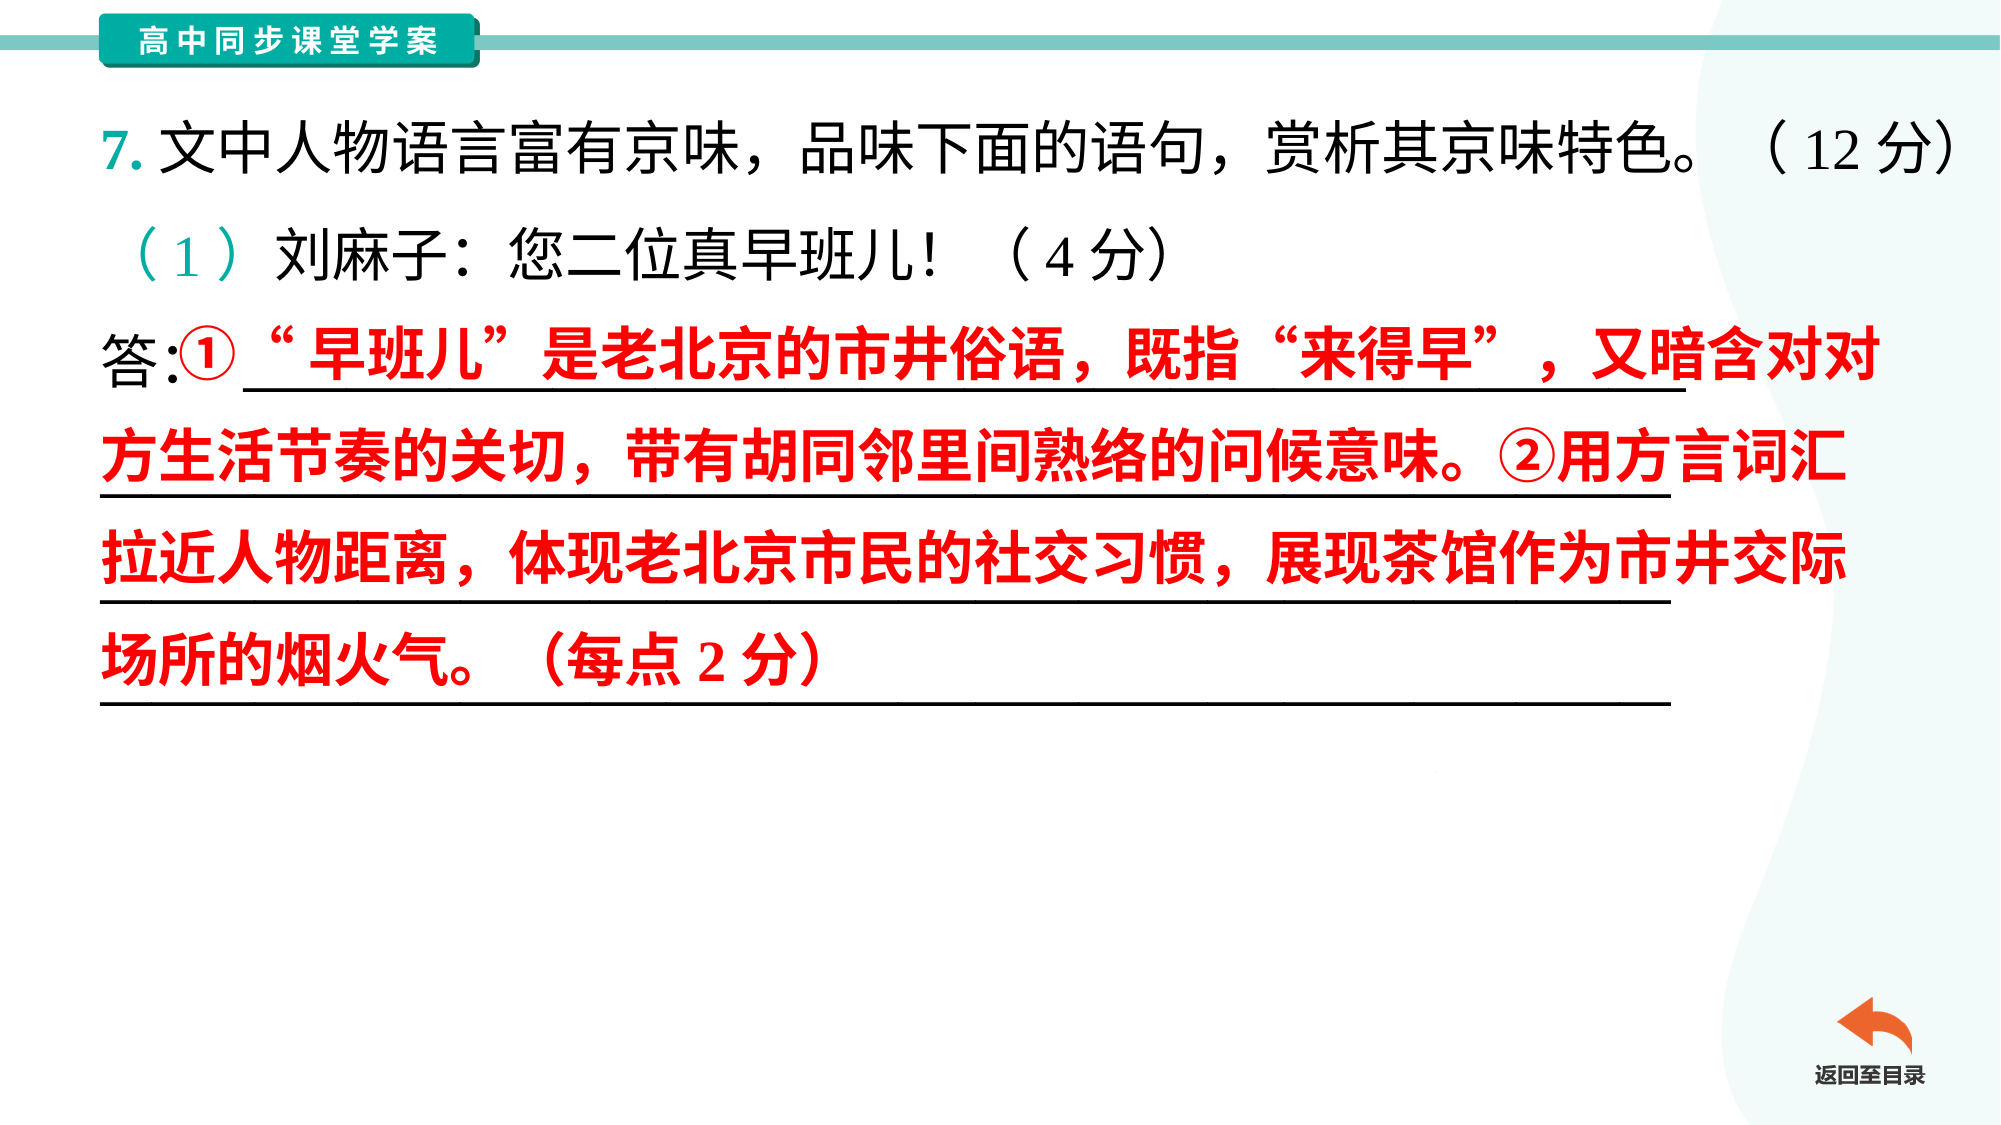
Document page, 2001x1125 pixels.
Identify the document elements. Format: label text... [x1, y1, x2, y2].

text_box （1）刘麻子：您二位真早班儿！（4分） 答： ________________________________________________________ _____________________________________________________________ _____________________________________________________________ _____________________________________________________________ [100, 182, 1899, 285]
text_box （1）刘麻子：您二位真早班儿！（4分） 答： ________________________________________________________ _____________________________________________________________ _____________________________________________________________ _____________________________________________________________ [100, 683, 1899, 694]
text_box 7.文中人物语言富有京味，品味下面的语句，赏析其京味特色。（12分） [100, 76, 1981, 170]
picture [0, 0, 2000, 1125]
text_box ①“早班儿”是老北京的市井俗语，既指“来得早”，又暗含对对 方生活节奏的关切，带有胡同邻里间熟络的问候意味。②用方言词汇 拉近人物距离，体现老北京市民的社交习惯，展现茶馆作为市井交际 场所的烟火气。（每点2分） [100, 285, 1899, 683]
